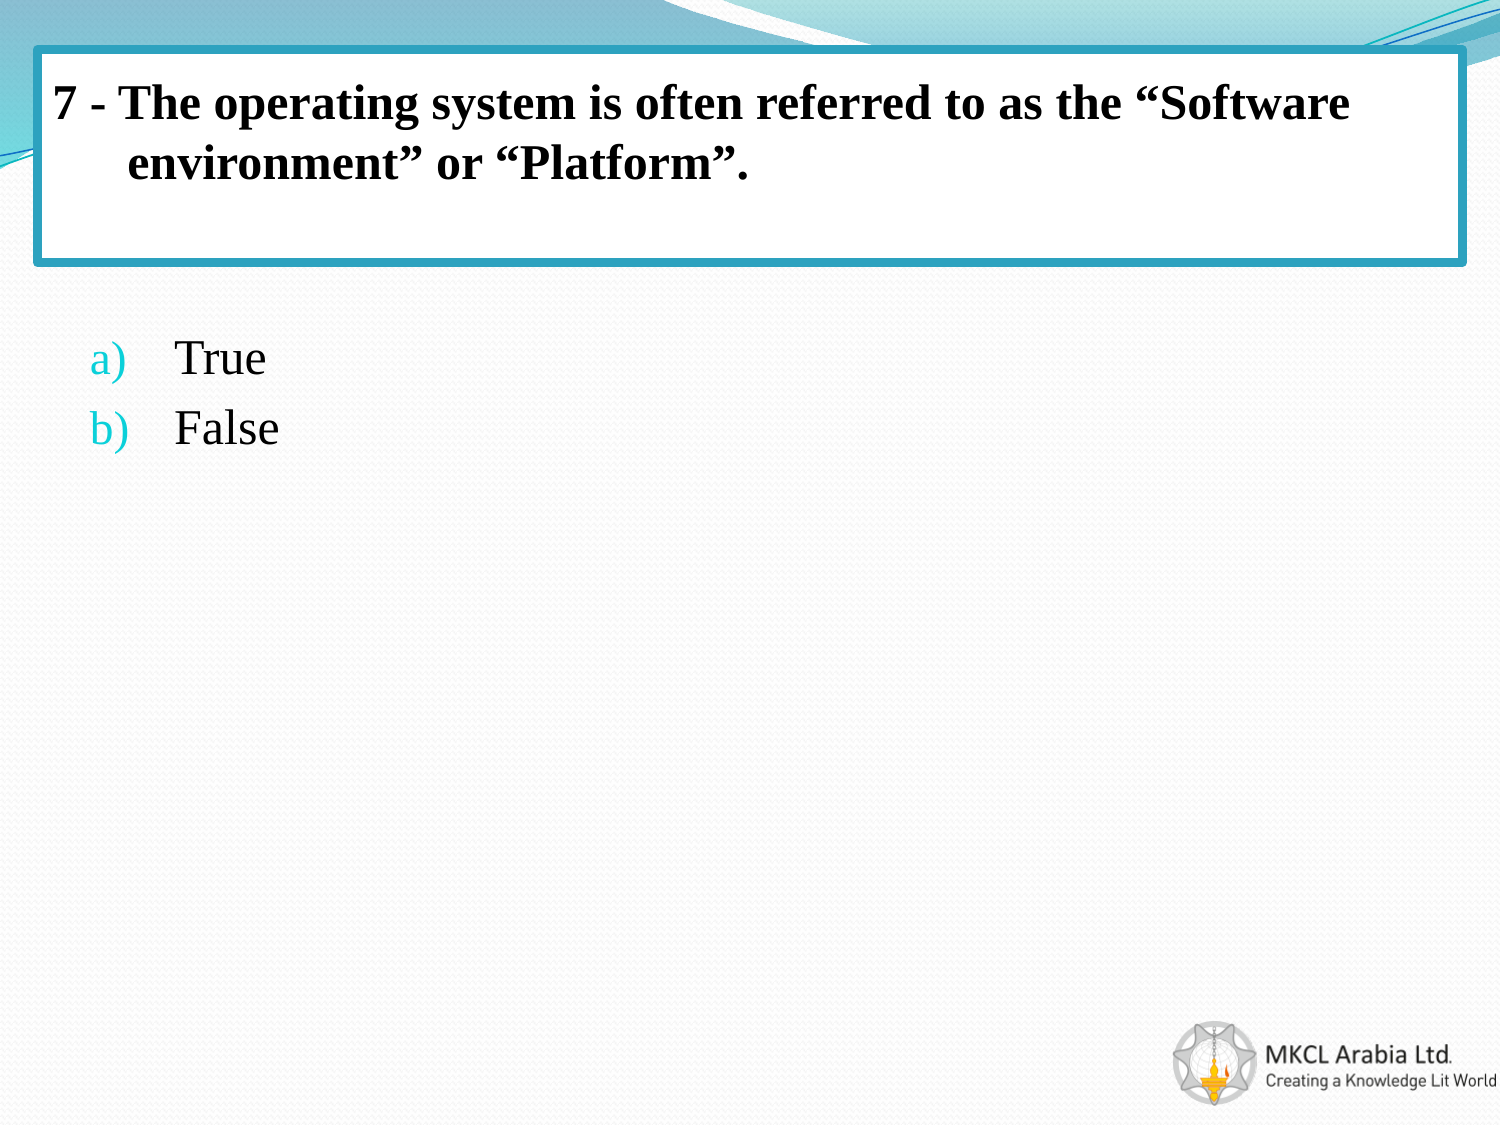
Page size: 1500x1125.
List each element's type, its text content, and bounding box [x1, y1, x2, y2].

title 7 - The operating system is often referred to as the “Software environment” or “Platform”. [37, 62, 1388, 250]
list True False [75, 317, 1425, 1038]
picture [1172, 1021, 1496, 1106]
